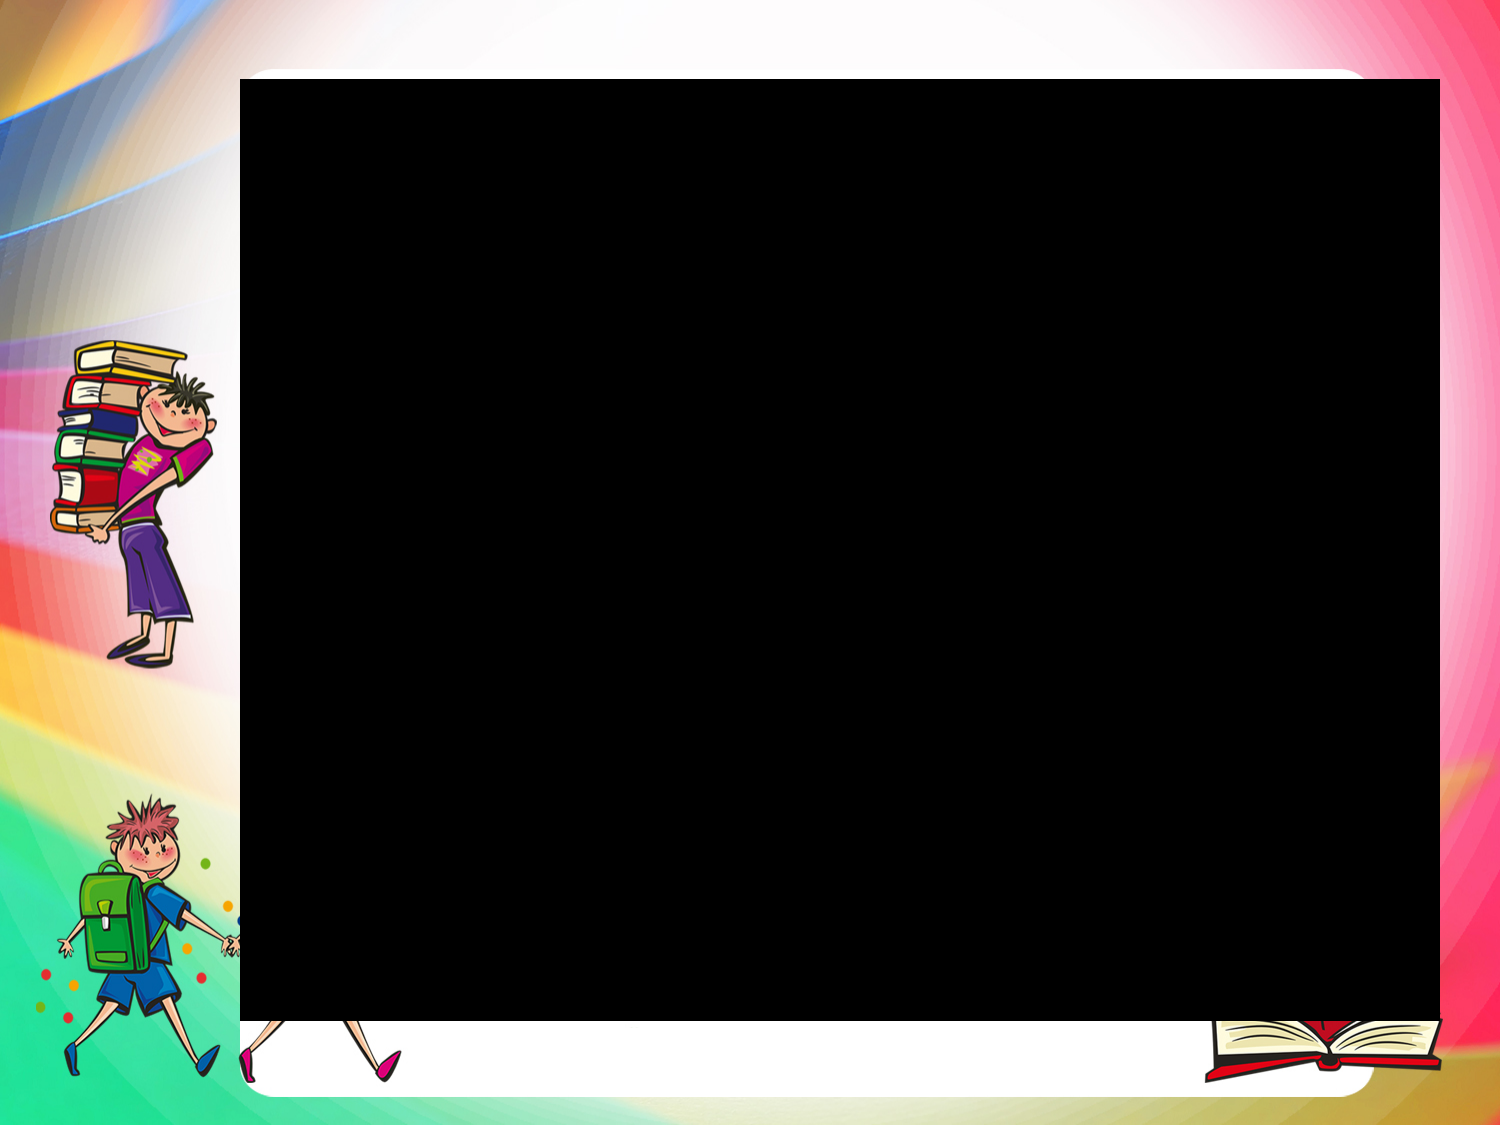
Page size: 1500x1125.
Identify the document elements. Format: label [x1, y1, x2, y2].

picture [0, 0, 1500, 1125]
list [239, 78, 1440, 1022]
